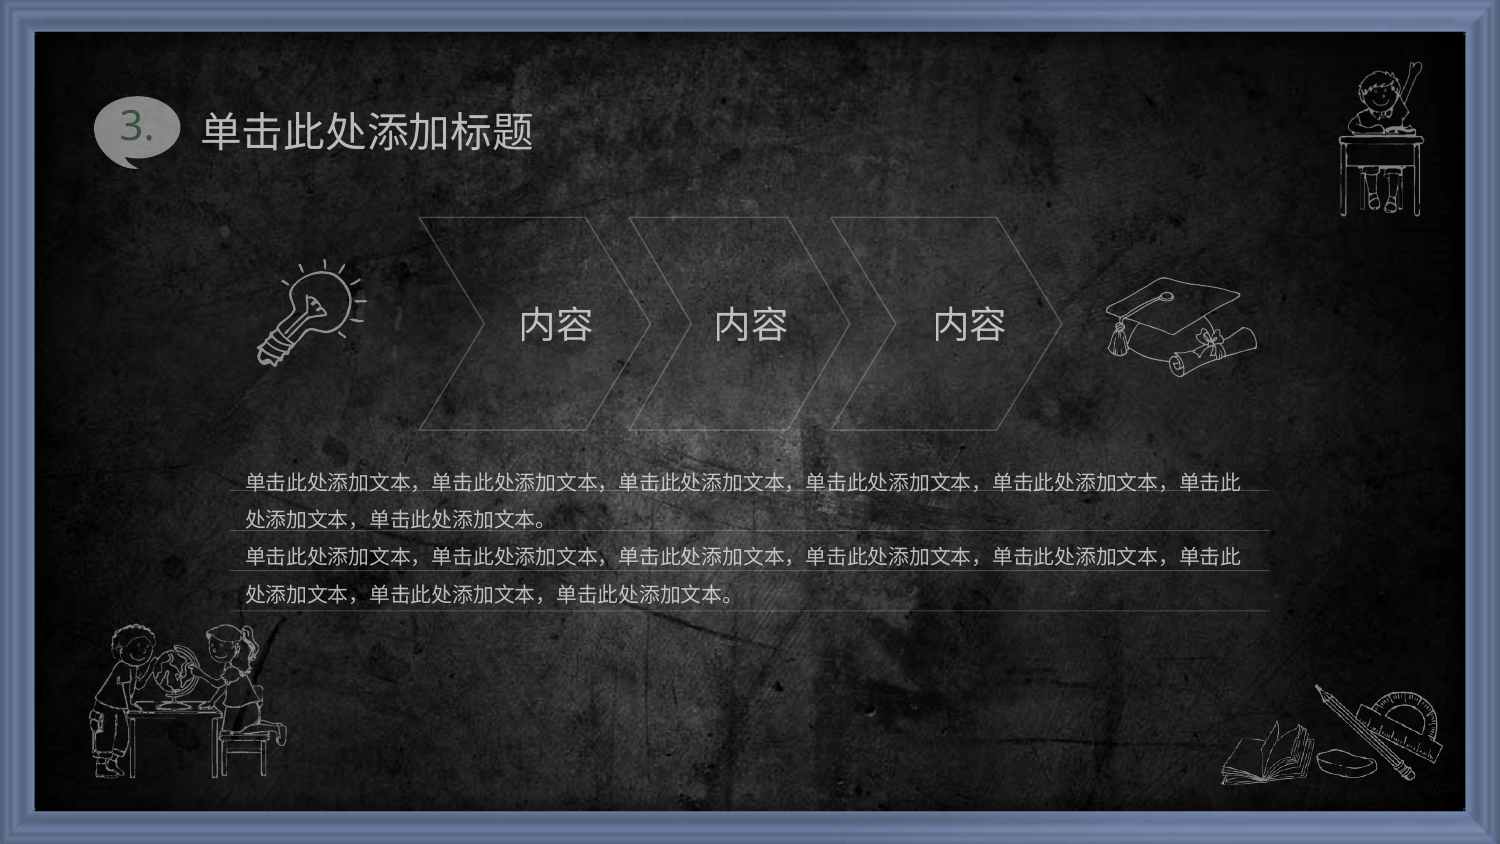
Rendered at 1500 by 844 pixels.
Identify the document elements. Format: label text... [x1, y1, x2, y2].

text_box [830, 217, 1063, 431]
title 单击此处添加标题 [185, 97, 1022, 164]
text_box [229, 449, 1270, 617]
picture [1221, 684, 1443, 785]
text_box [1105, 277, 1257, 378]
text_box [653, 217, 828, 431]
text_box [256, 258, 368, 368]
picture [64, 582, 292, 791]
picture [1332, 54, 1434, 223]
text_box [418, 217, 651, 431]
